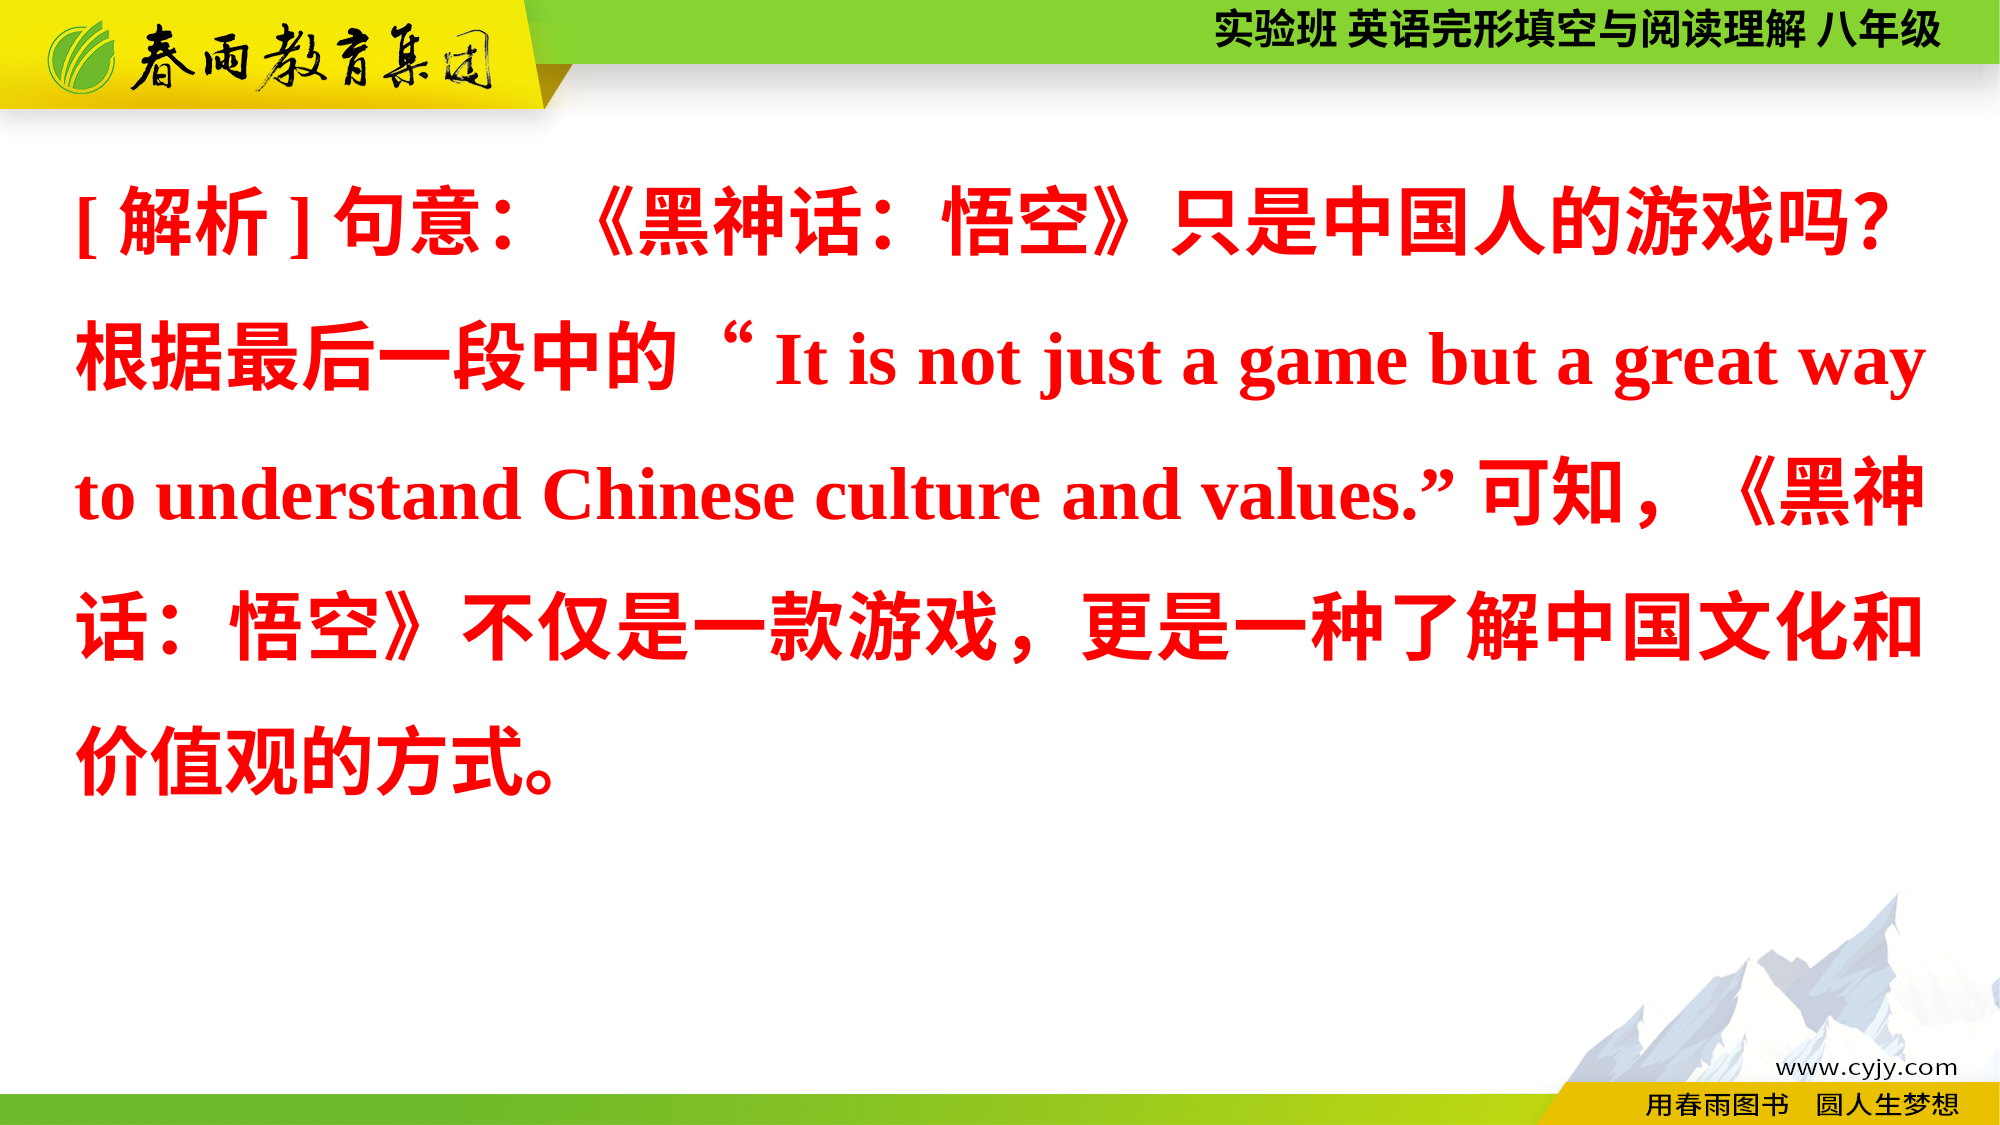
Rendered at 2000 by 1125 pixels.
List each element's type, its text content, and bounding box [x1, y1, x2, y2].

picture [0, 0, 2000, 1125]
list [解析]句意：《黑神话：悟空》只是中国人的游戏吗？根据最后一段中的“It is not just a game but a great way to understand Chinese culture and values.”可知，《黑神话：悟空》不仅是一款游戏，更是一种了解中国文化和价值观的方式。 [59, 122, 1944, 802]
